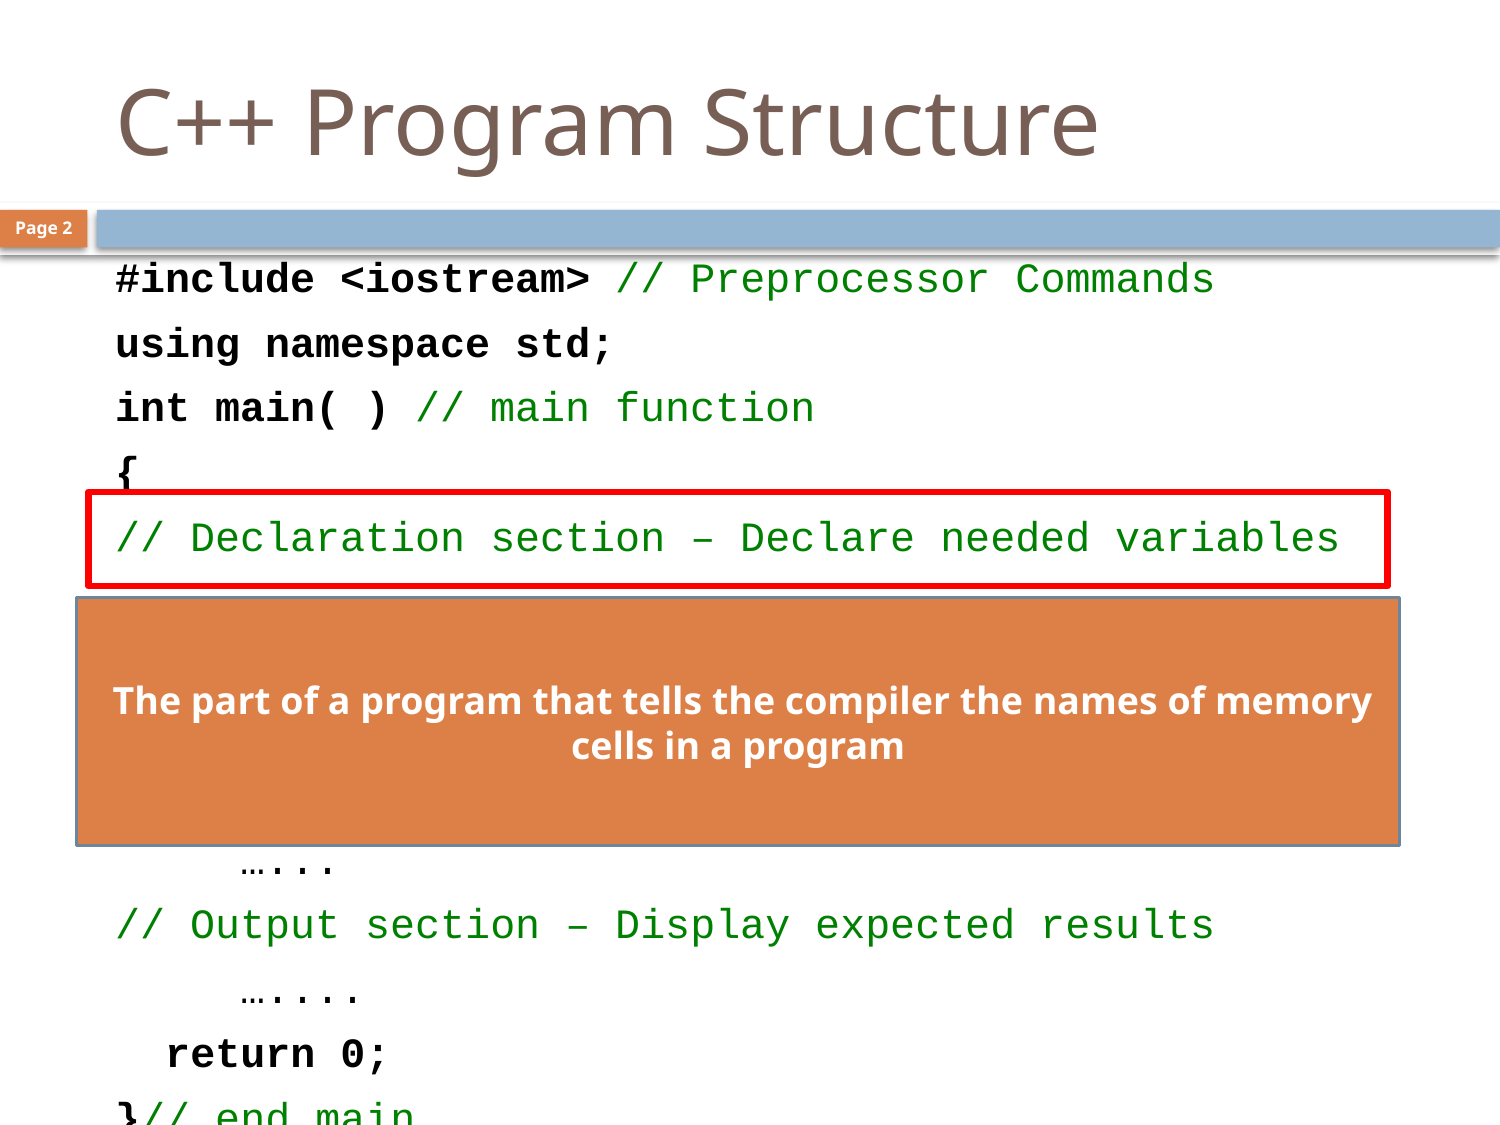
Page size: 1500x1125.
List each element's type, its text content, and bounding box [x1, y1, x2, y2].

list #include <iostream> // Preprocessor Commands using namespace std; int main( ) // main function { // Declaration section – Declare needed variables …... // Input section – Enter required data ….. // Processing section – Processing Statements …... // Output section – Display expected results ….... return 0; }// end main [100, 243, 1438, 1059]
text_box [87, 490, 1389, 588]
title C++ Program Structure [100, 37, 1439, 201]
text_box The part of a program that tells the compiler the names of memory cells in a program [75, 596, 1401, 847]
slide_number Page 2 [0, 208, 88, 249]
